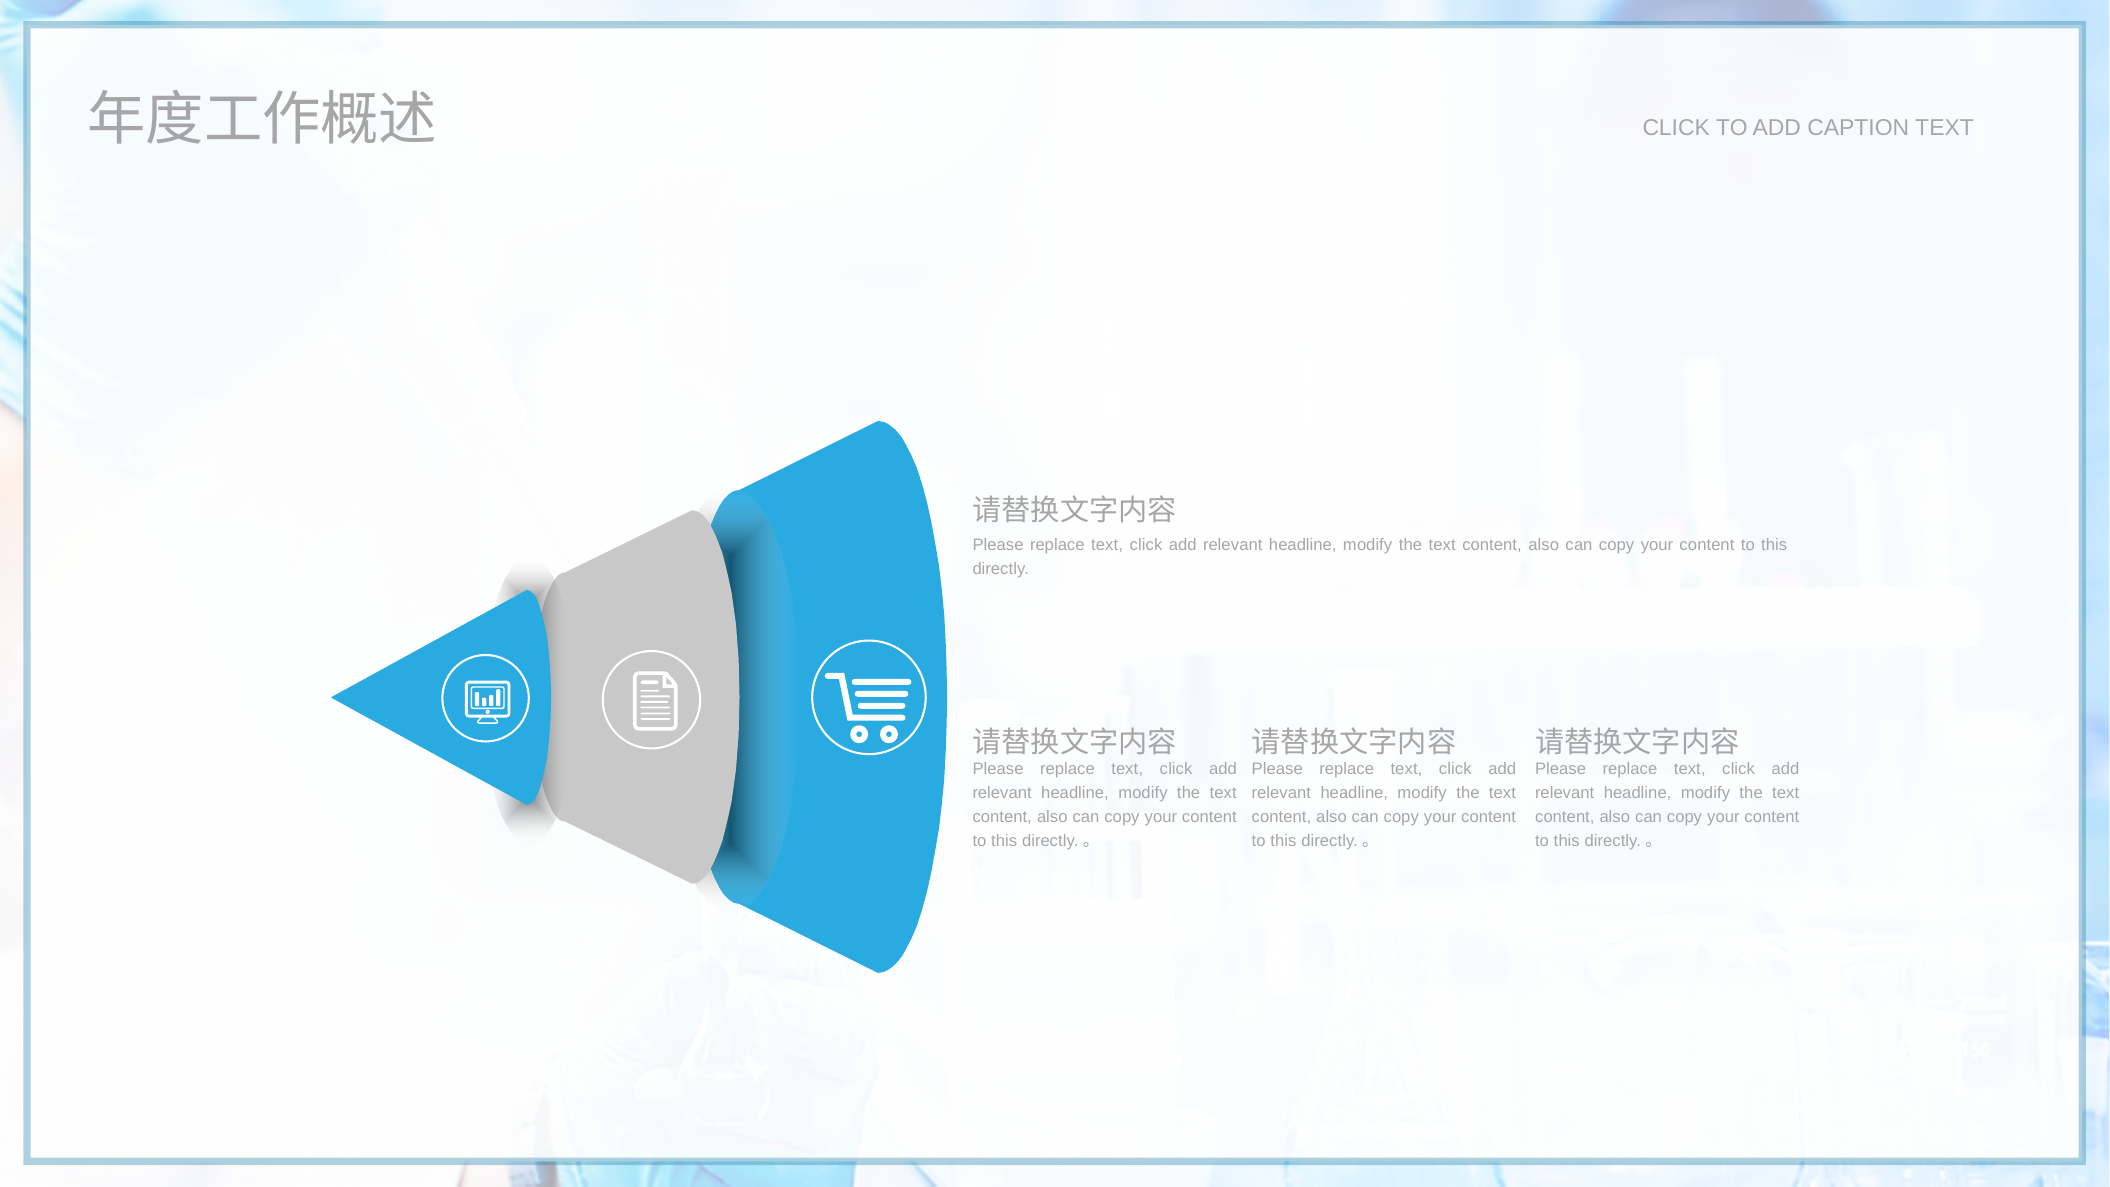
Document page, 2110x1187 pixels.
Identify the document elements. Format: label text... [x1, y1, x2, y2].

text_box Please replace text, click add relevant headline, modify the text content, also can copy your content to this directly. [972, 529, 1789, 578]
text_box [602, 650, 701, 749]
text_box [812, 640, 926, 755]
text_box [722, 495, 756, 502]
text_box 请替换文字内容 [1251, 716, 1517, 753]
text_box Please replace text, click add relevant headline, modify the text content, also can copy your content to this directly.。 [1534, 753, 1800, 850]
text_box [87, 78, 2022, 153]
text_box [309, 577, 597, 823]
text_box 请替换文字内容 [972, 716, 1238, 753]
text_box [442, 654, 529, 742]
text_box Please replace text, click add relevant headline, modify the text content, also can copy your content to this directly.。 [1251, 753, 1517, 850]
text_box [727, 898, 756, 905]
text_box Please replace text, click add relevant headline, modify the text content, also can copy your content to this directly.。 [972, 753, 1238, 850]
text_box 请替换文字内容 [1534, 716, 1800, 753]
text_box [453, 566, 880, 833]
text_box 请替换文字内容 [972, 484, 1238, 527]
text_box [730, 420, 948, 973]
